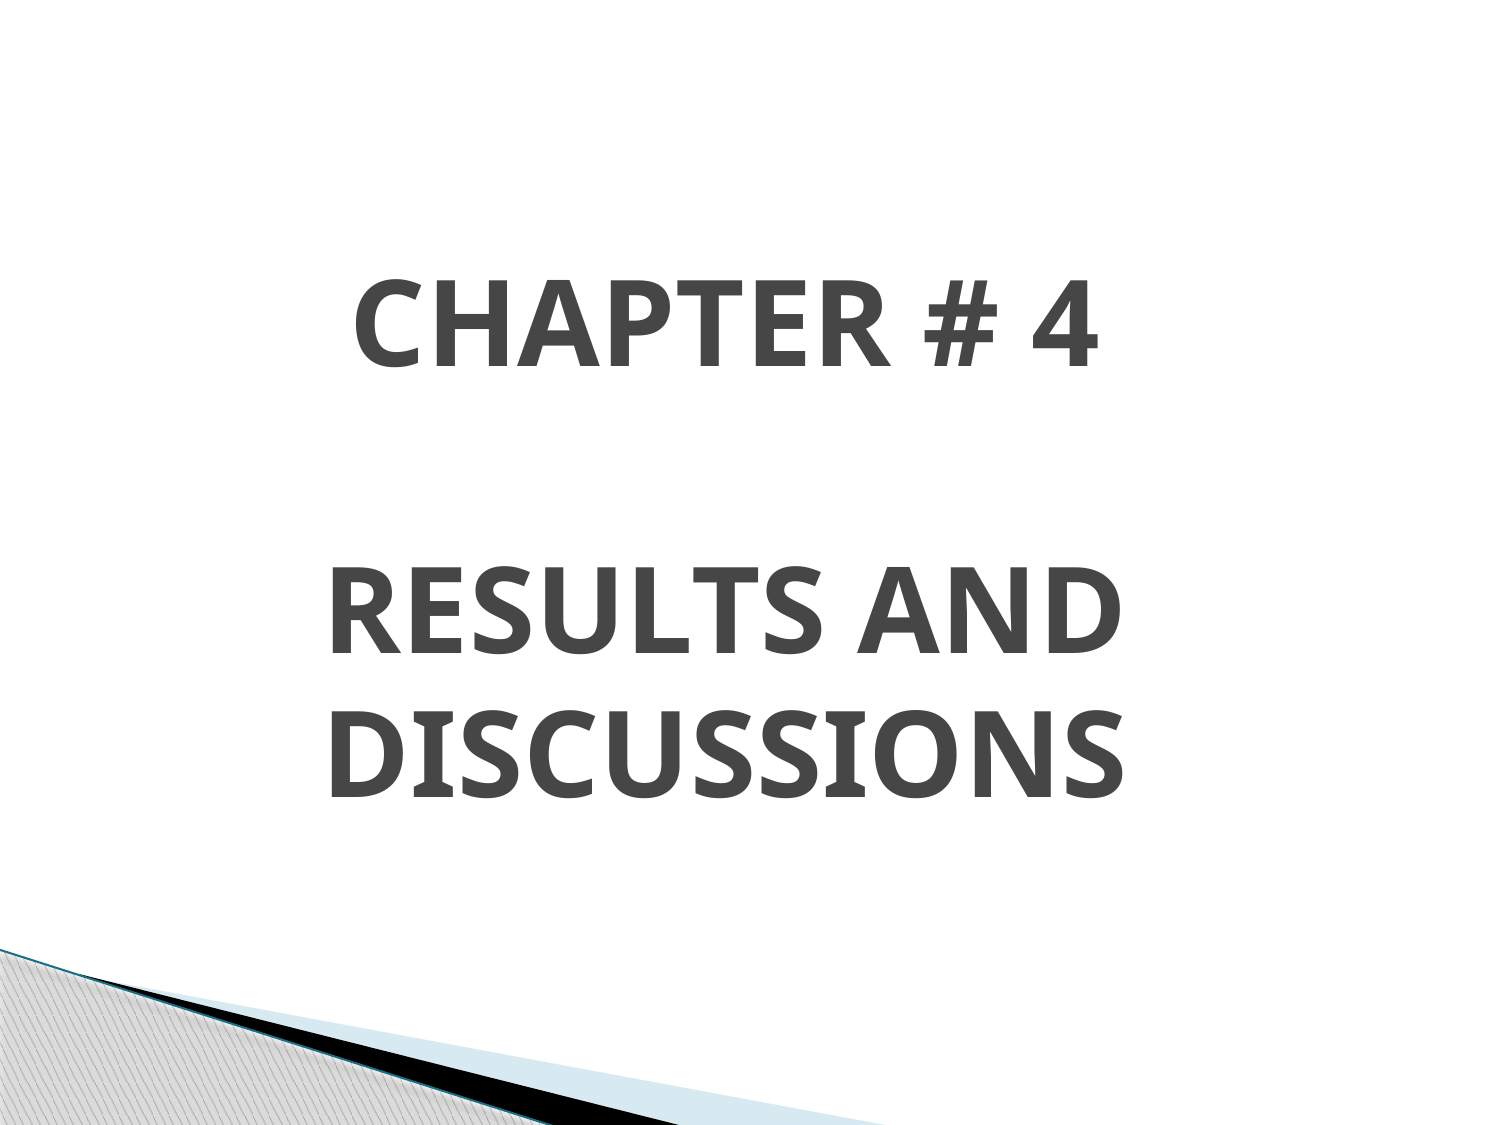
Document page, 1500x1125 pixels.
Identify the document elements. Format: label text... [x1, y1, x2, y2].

title CHAPTER # 4 RESULTS AND DISCUSSIONS [0, 237, 1450, 913]
